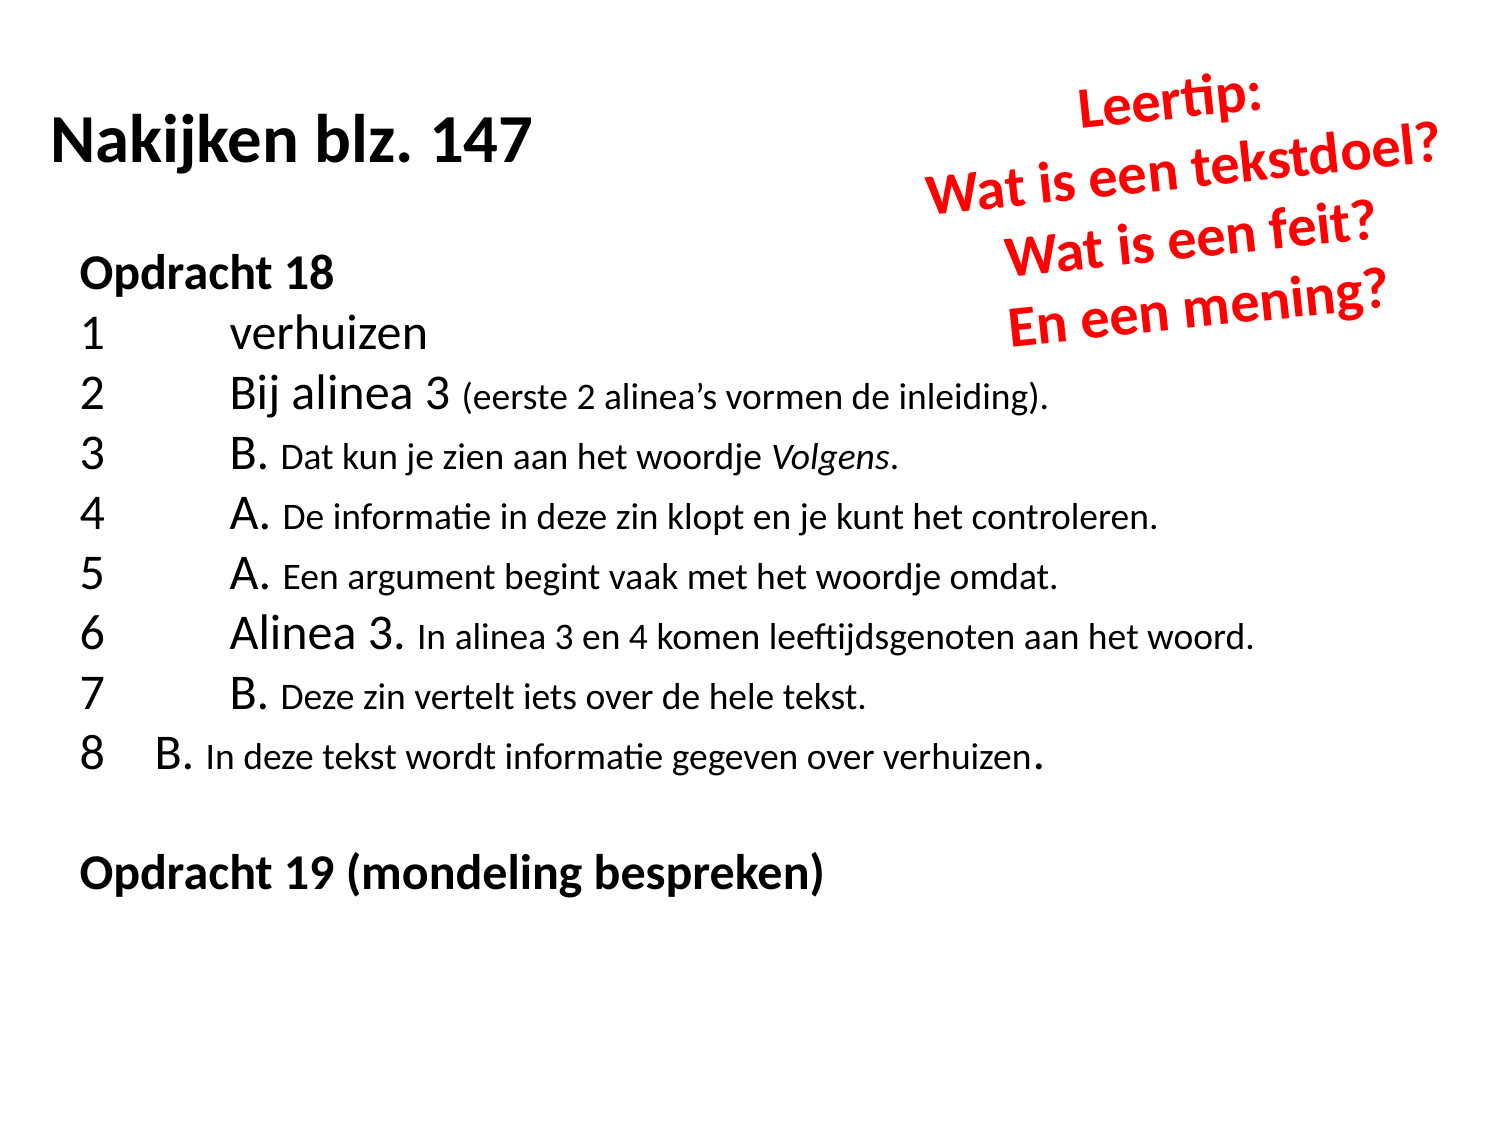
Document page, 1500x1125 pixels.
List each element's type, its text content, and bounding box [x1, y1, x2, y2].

text_box Nakijken blz. 147 [35, 96, 847, 185]
text_box Leertip: Wat is een tekstdoel? Wat is een feit? En een mening? [837, 19, 1500, 380]
text_box Opdracht 18 1 verhuizen 2 Bij alinea 3 (eerste 2 alinea’s vormen de inleiding). 3 B. Dat kun je zien aan het woordje Volgens. 4 A. De informatie in deze zin klopt en je kunt het controleren. 5 A. Een argument begint vaak met het woordje omdat. 6 Alinea 3. In alinea 3 en 4 komen leeftijdsgenoten aan het woord. 7 B. Deze zin vertelt iets over de hele tekst. B. In deze tekst wordt informatie gegeven over verhuizen. Opdracht 19 (mondeling bespreken) [64, 231, 1447, 967]
